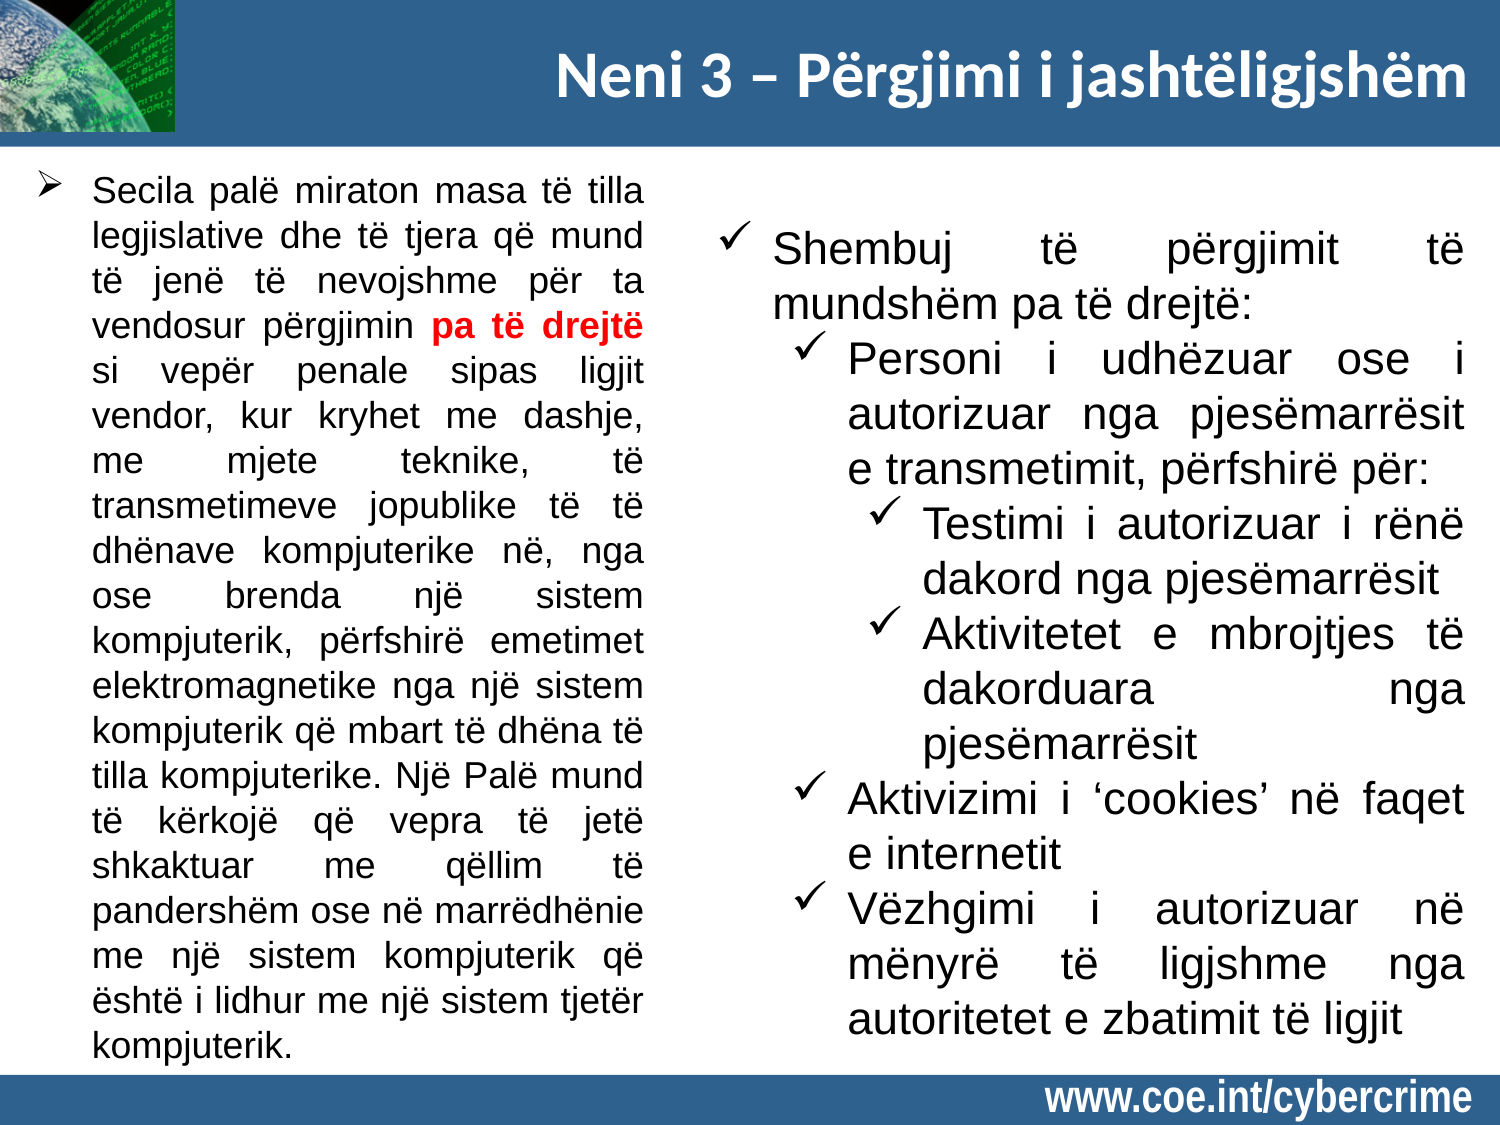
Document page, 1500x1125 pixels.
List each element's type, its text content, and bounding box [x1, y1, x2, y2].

text_box www.coe.int/cybercrime [1030, 1059, 1500, 1125]
text_box [0, 1073, 1030, 1125]
text_box Neni 3 – Përgjimi i jashtëligjshëm [0, 0, 1500, 149]
text_box Secila palë miraton masa të tilla legjislative dhe të tjera që mund të jenë të nevojshme për ta vendosur përgjimin pa të drejtë si vepër penale sipas ligjit vendor, kur kryhet me dashje, me mjete teknike, të transmetimeve jopublike të të dhënave kompjuterike në, nga ose brenda një sistem kompjuterik, përfshirë emetimet elektromagnetike nga një sistem kompjuterik që mbart të dhëna të tilla kompjuterike. Një Palë mund të kërkojë që vepra të jetë shkaktuar me qëllim të pandershëm ose në marrëdhënie me një sistem kompjuterik që është i lidhur me një sistem tjetër kompjuterik. [20, 158, 659, 1073]
text_box Shembuj të përgjimit të mundshëm pa të drejtë: Personi i udhëzuar ose i autorizuar nga pjesëmarrësit e transmetimit, përfshirë për: Testimi i autorizuar i rënë dakord nga pjesëmarrësit Aktivitetet e mbrojtjes të dakorduara nga pjesëmarrësit Aktivizimi i ‘cookies’ në faqet e internetit Vëzhgimi i autorizuar në mënyrë të ligjshme nga autoritetet e zbatimit të ligjit [701, 211, 1480, 1051]
picture [0, 0, 175, 132]
